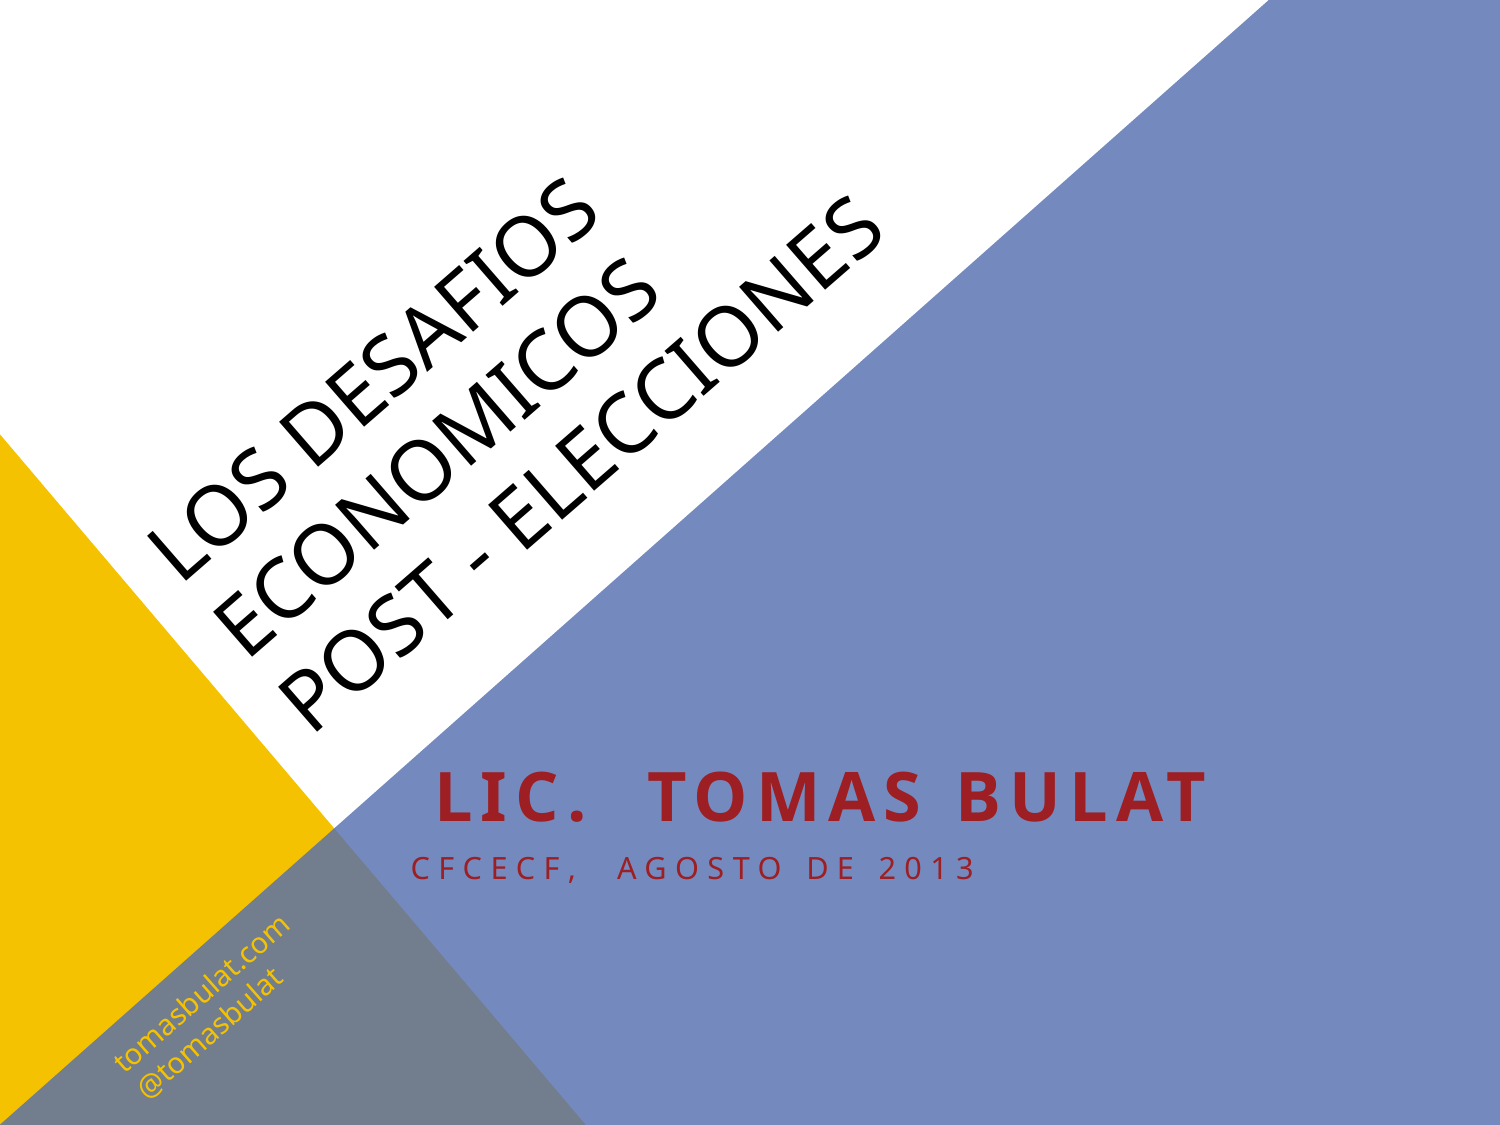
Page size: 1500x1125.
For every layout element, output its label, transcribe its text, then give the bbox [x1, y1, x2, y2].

text_box tomasbulat.com @tomasbulat [89, 890, 335, 1121]
title Los desafios economicos post - elecciones [182, 4, 1012, 762]
text_box Lic. TomAs Bulat CFCECF, agosto de 2013 [395, 751, 1247, 941]
